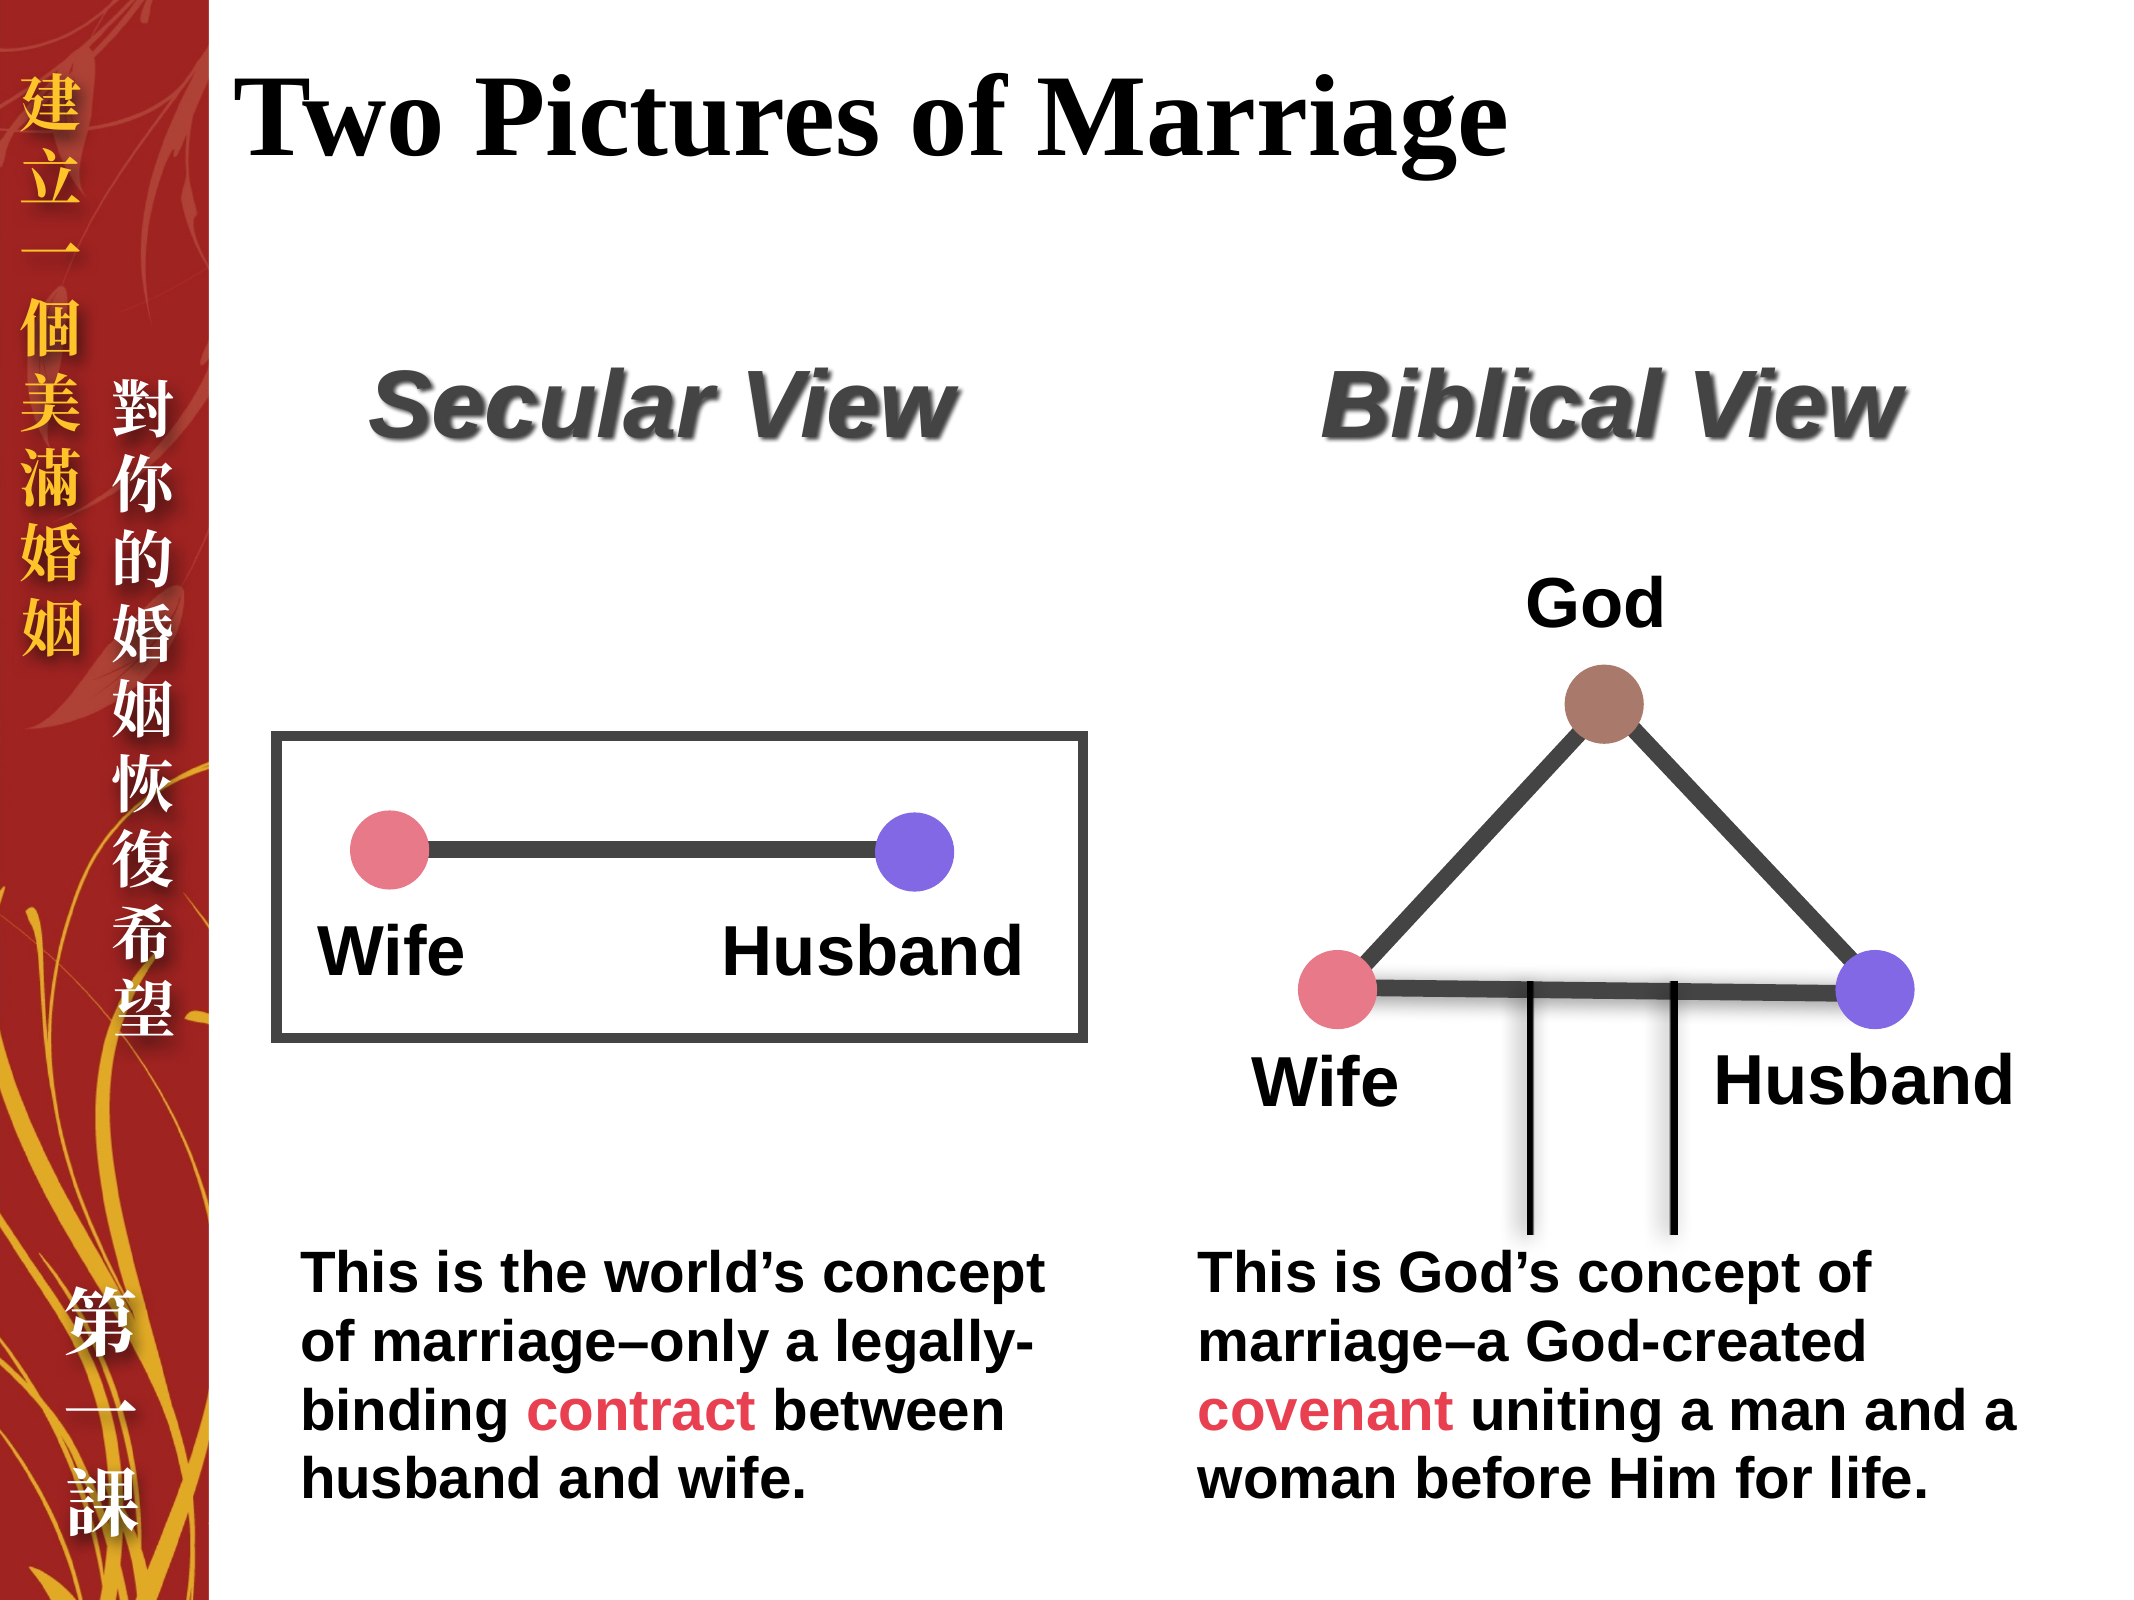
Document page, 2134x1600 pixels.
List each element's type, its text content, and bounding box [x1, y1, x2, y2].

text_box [712, 812, 1035, 1001]
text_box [1241, 949, 2027, 1132]
picture [0, 0, 208, 1600]
picture [1526, 980, 1678, 1235]
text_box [276, 735, 1084, 1039]
text_box This is God’s concept of marriage–a God-created covenant uniting a man and a woman before Him for life. [1189, 1227, 2115, 1519]
text_box Biblical View [1125, 343, 2098, 465]
text_box Secular View [174, 343, 1125, 465]
title Two Pictures of Marriage [232, 0, 1901, 220]
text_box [1516, 549, 1678, 744]
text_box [308, 810, 477, 1001]
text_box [1341, 695, 1882, 947]
text_box This is the world’s concept of marriage–only a legally-binding contract between husband and wife. [291, 1158, 1109, 1519]
